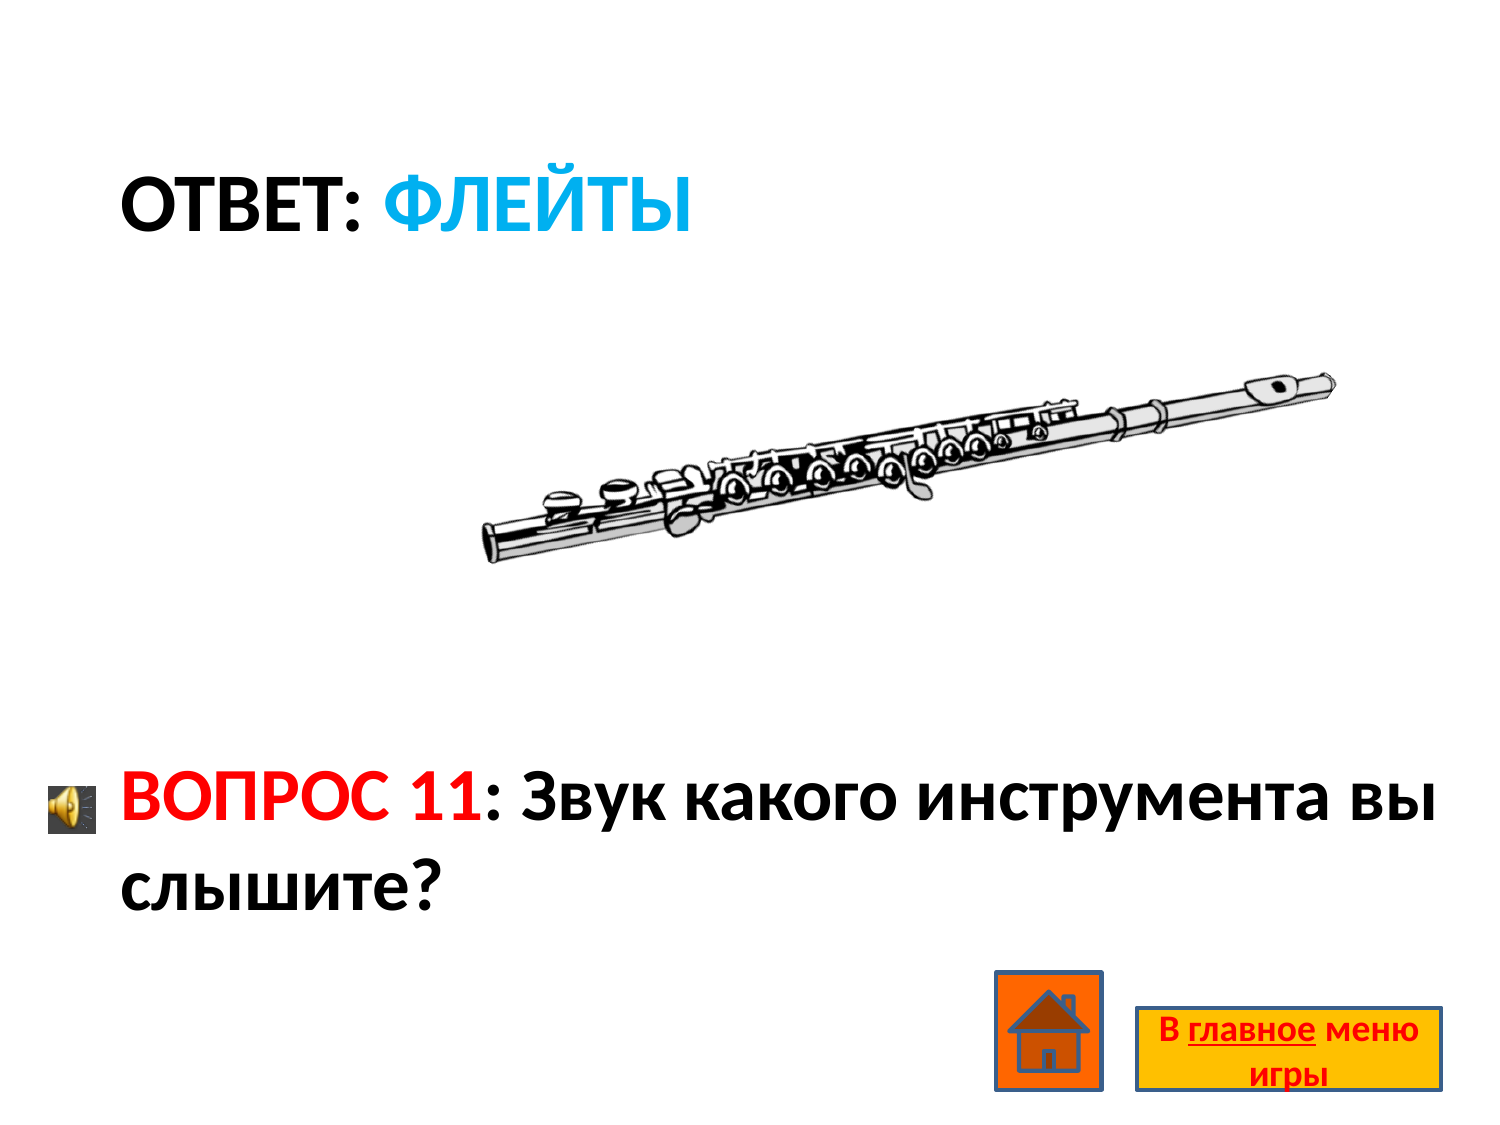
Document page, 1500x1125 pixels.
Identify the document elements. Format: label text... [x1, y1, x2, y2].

text_box [994, 970, 1104, 1092]
text_box В главное меню игры [1135, 1006, 1443, 1092]
text_box ОТВЕТ: ФЛЕЙТЫ [105, 140, 595, 256]
picture [468, 25, 1338, 786]
text_box ВОПРОС 11: Звук какого инструмента вы слышите? [105, 738, 1465, 933]
picture [46, 784, 98, 836]
